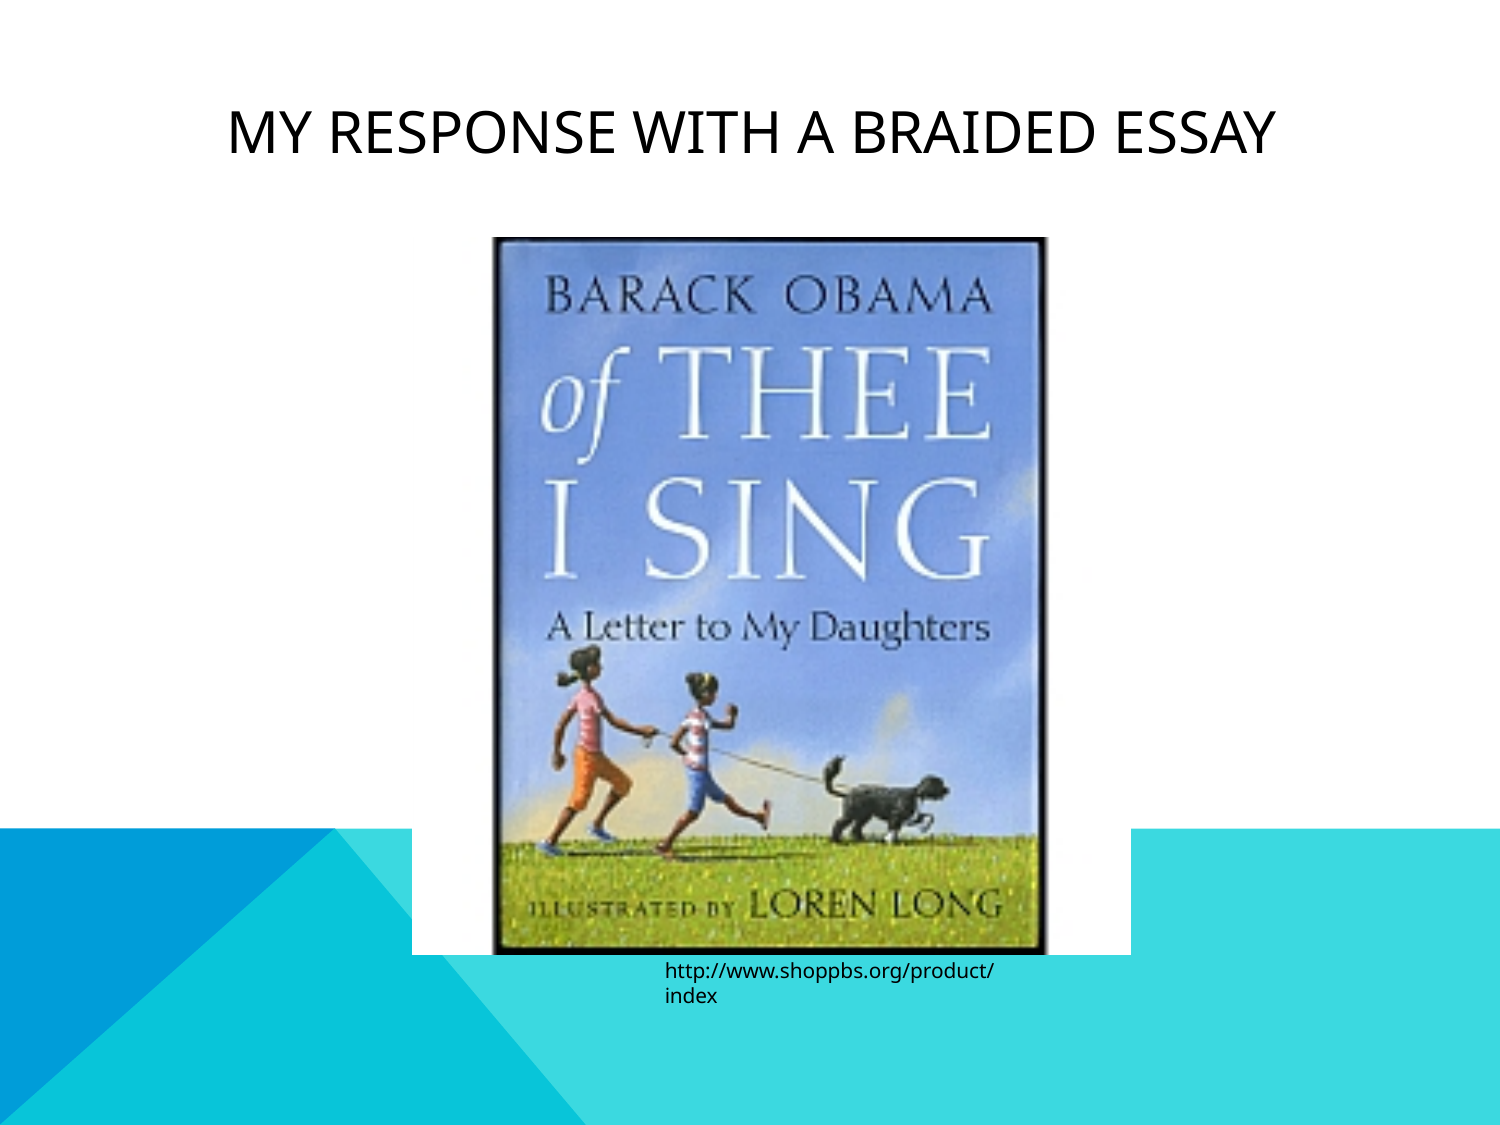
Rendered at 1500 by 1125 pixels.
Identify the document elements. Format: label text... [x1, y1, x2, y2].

text_box http://www.shoppbs.org/product/index [650, 965, 1050, 1015]
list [412, 237, 1131, 956]
title My response with a braided Essay [135, 60, 1369, 200]
